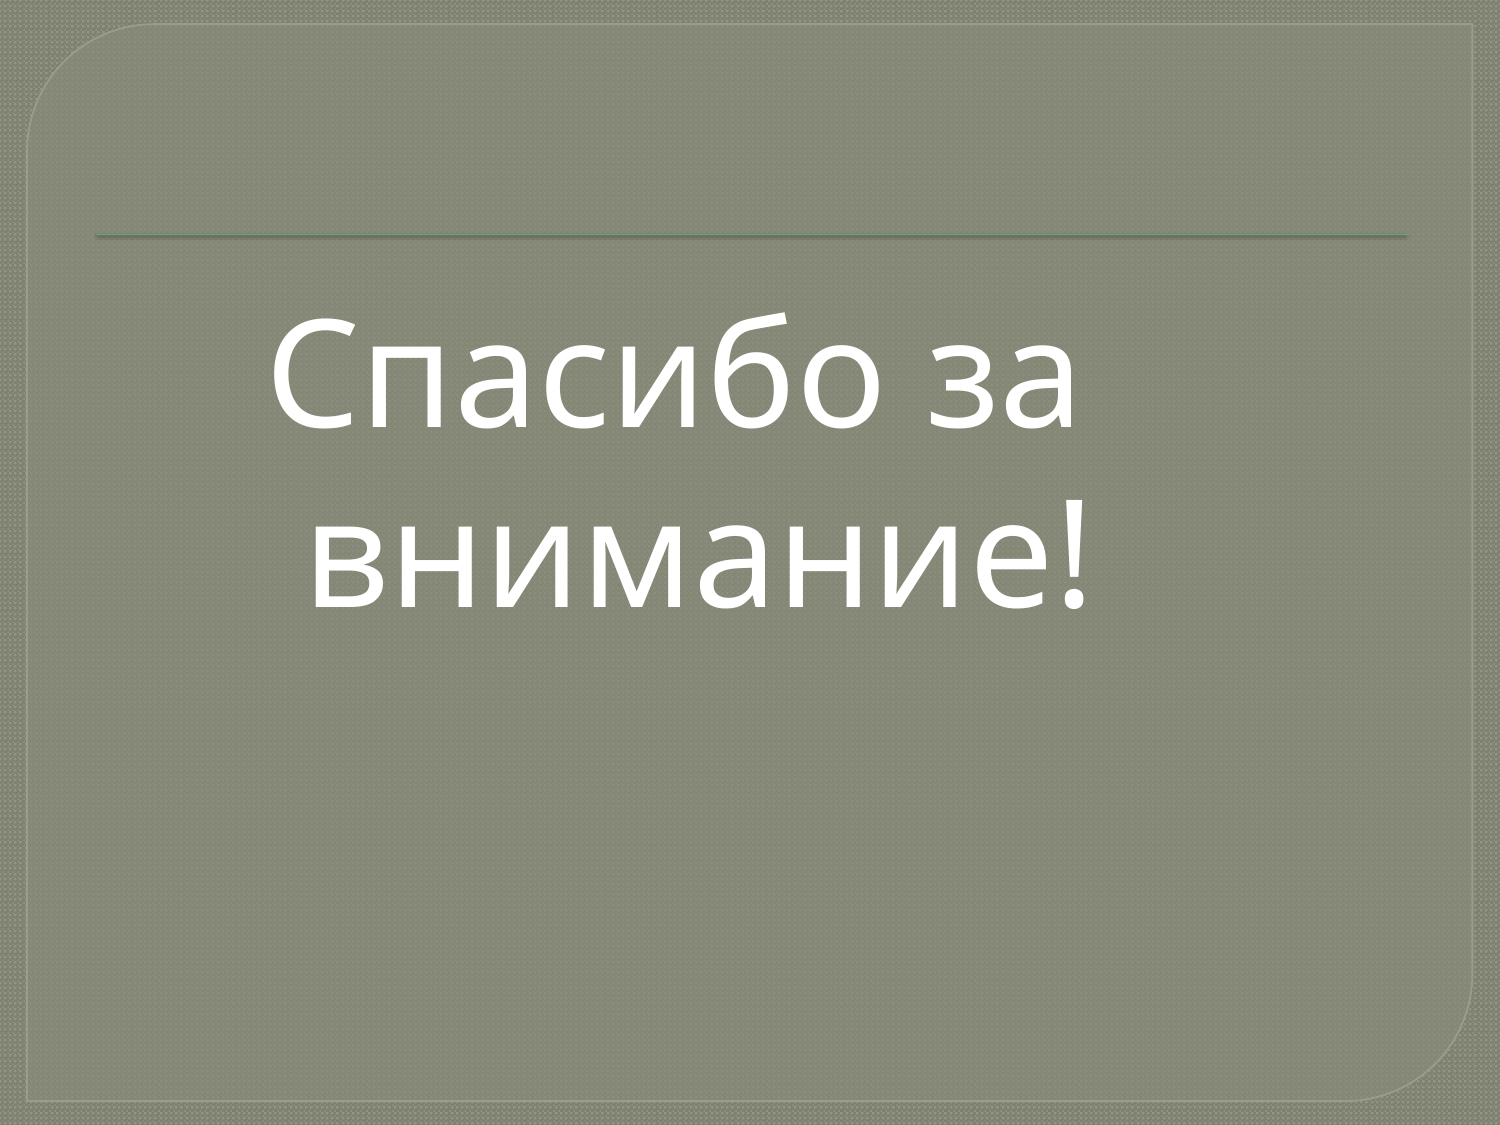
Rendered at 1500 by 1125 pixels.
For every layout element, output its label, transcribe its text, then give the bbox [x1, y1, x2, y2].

list Спасибо за внимание! [0, 270, 1350, 1013]
